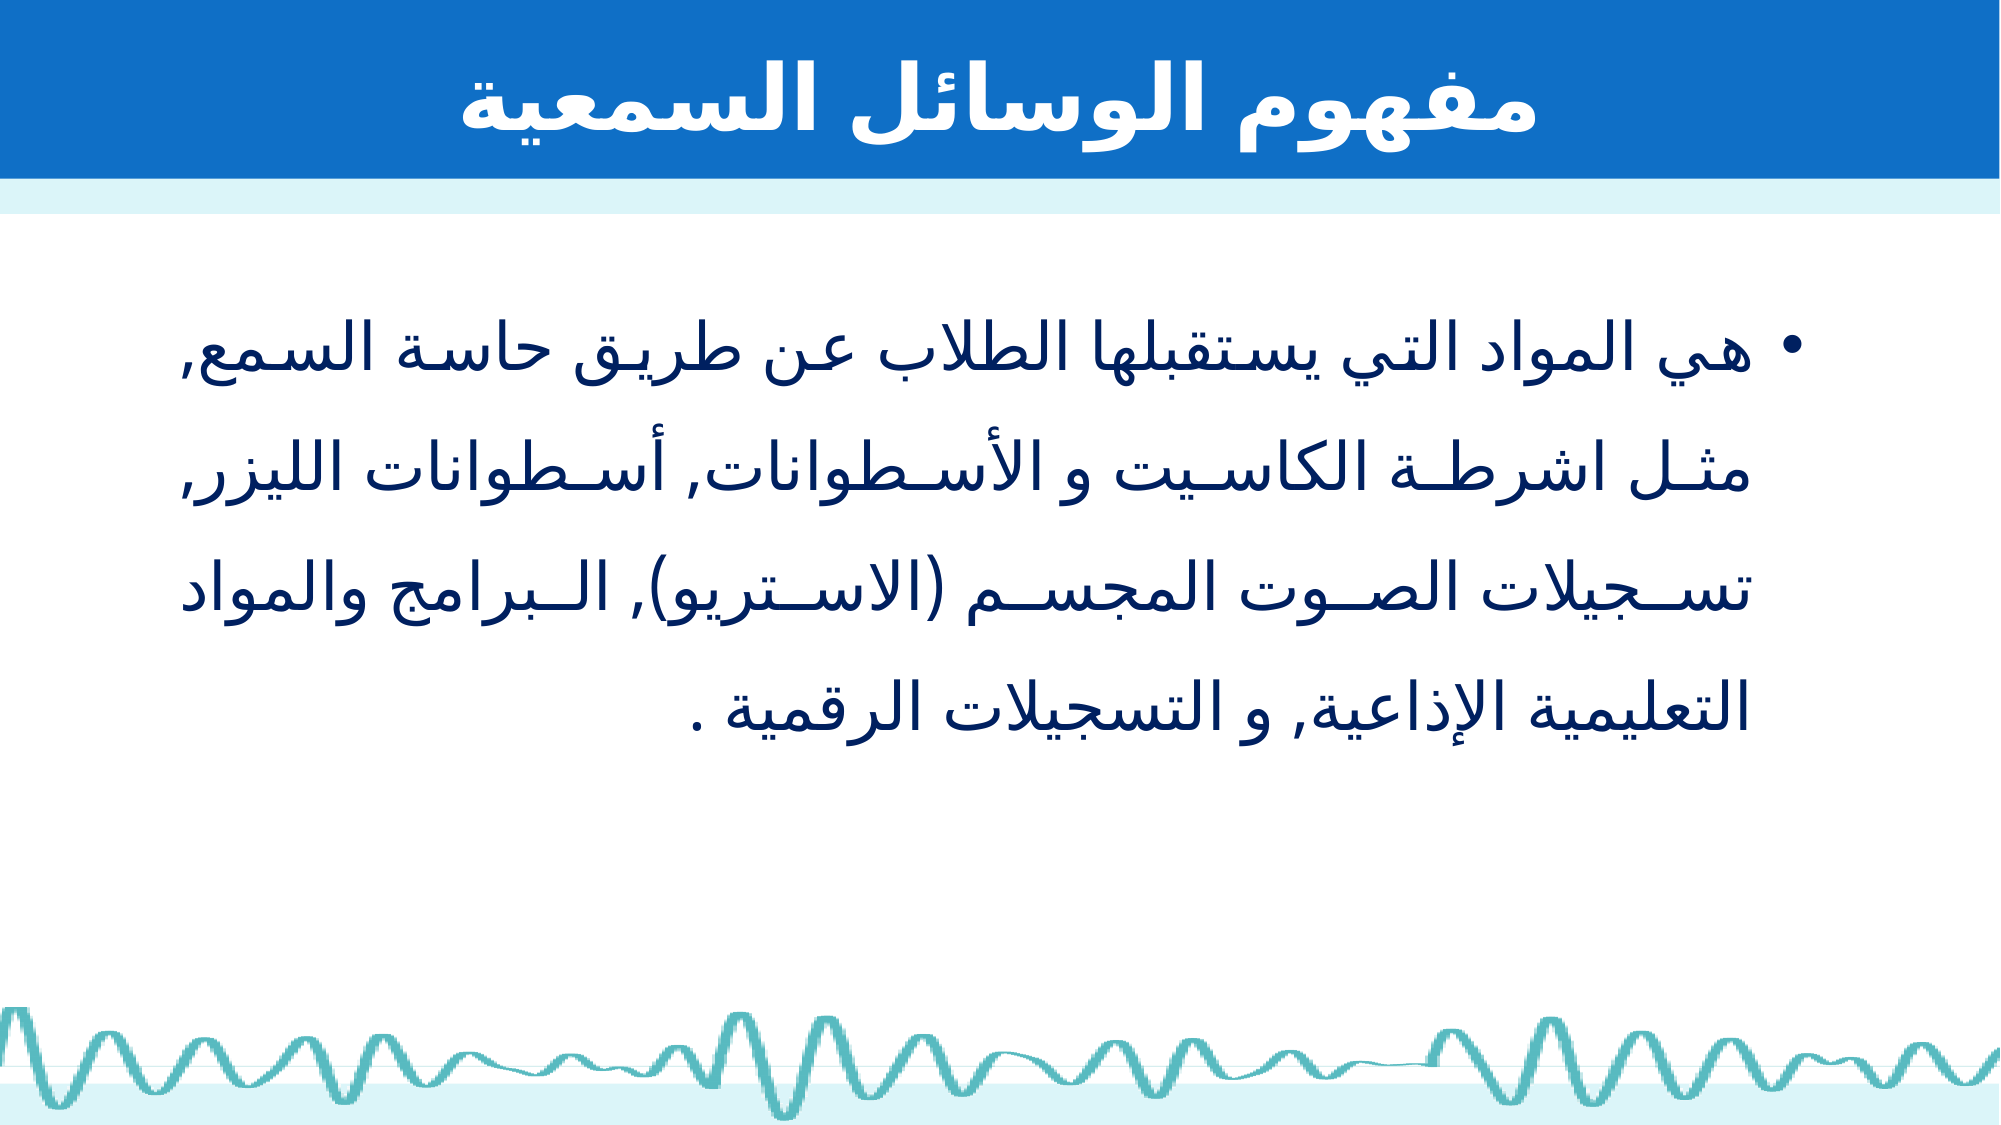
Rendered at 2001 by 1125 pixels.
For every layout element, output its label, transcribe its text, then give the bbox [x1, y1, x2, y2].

list هي المواد التي يستقبلها الطلاب عن طريق حاسة السمع, مثل اشرطة الكاسيت و الأسطوانات, أسطوانات الليزر, تسجيلات الصوت المجسم (الاستريو), البرامج والمواد التعليمية الإذاعية, و التسجيلات الرقمية . [164, 256, 1815, 834]
title مفهوم الوسائل السمعية [99, 0, 1900, 188]
